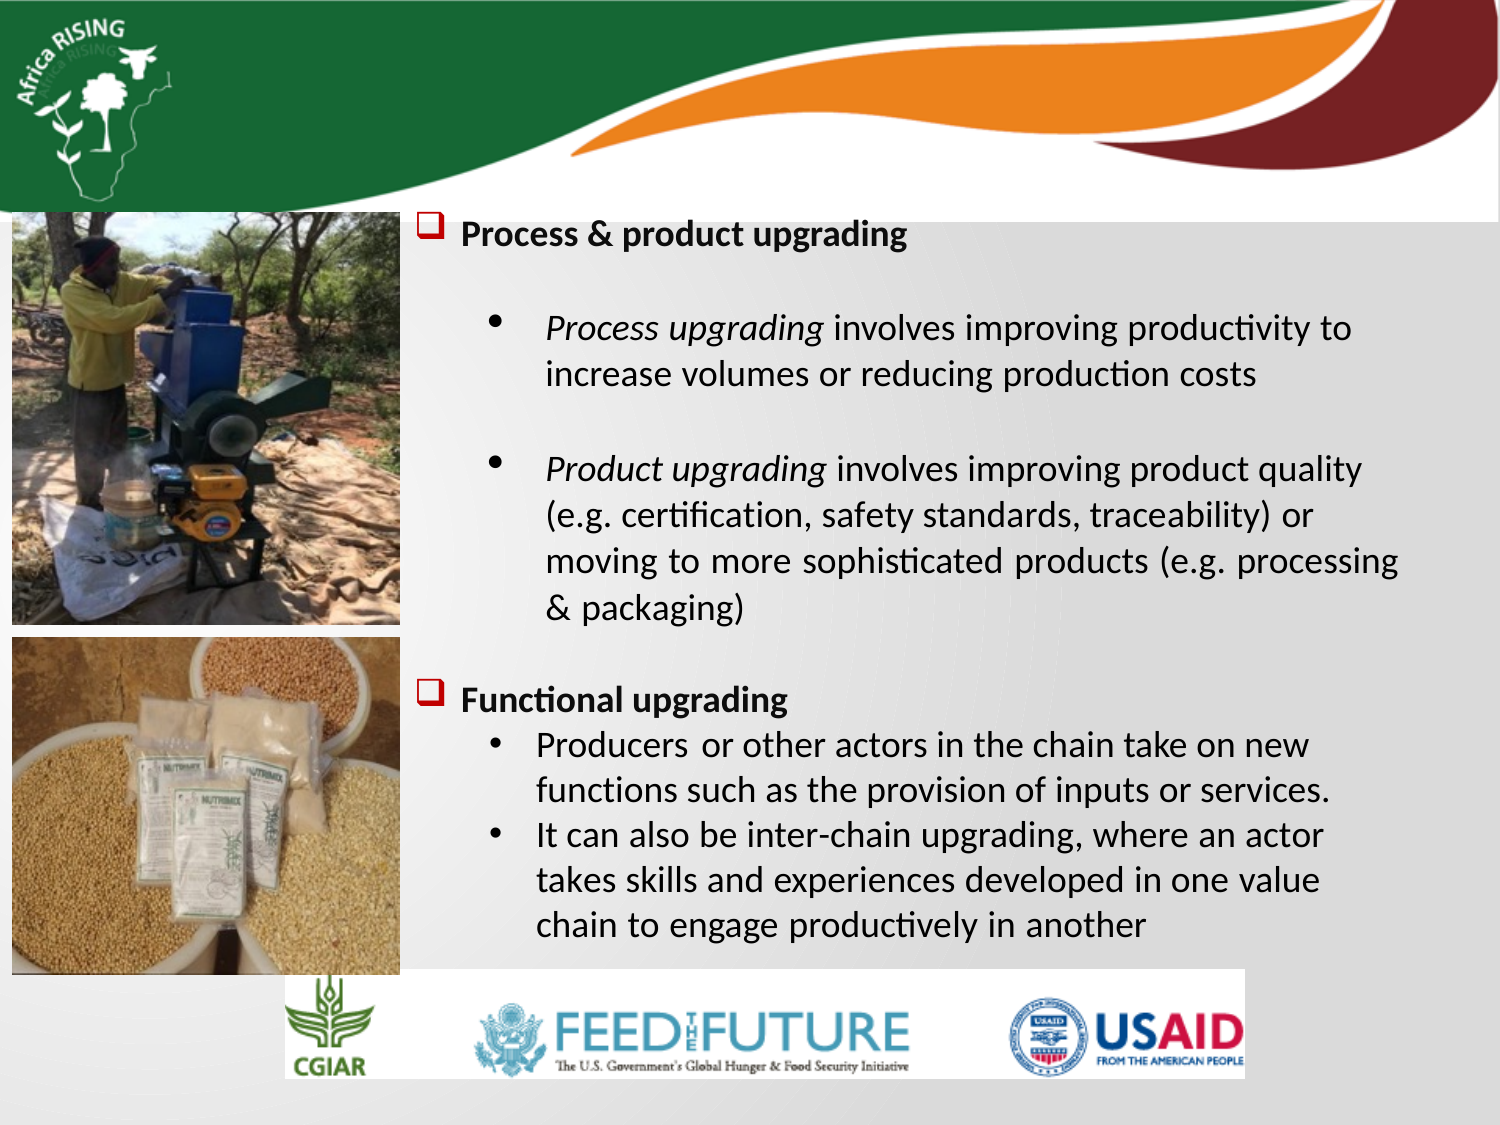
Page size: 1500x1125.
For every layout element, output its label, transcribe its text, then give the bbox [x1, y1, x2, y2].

text_box Process & product upgrading Process upgrading involves improving productivity to increase volumes or reducing production costs Product upgrading involves improving product quality (e.g. certification, safety standards, traceability) or moving to more sophisticated products (e.g. processing & packaging) Functional upgrading Producers or other actors in the chain take on new functions such as the provision of inputs or services. It can also be inter-chain upgrading, where an actor takes skills and experiences developed in one value chain to engage productively in another [399, 199, 1437, 1125]
picture [11, 636, 401, 1079]
picture [0, 0, 1499, 626]
